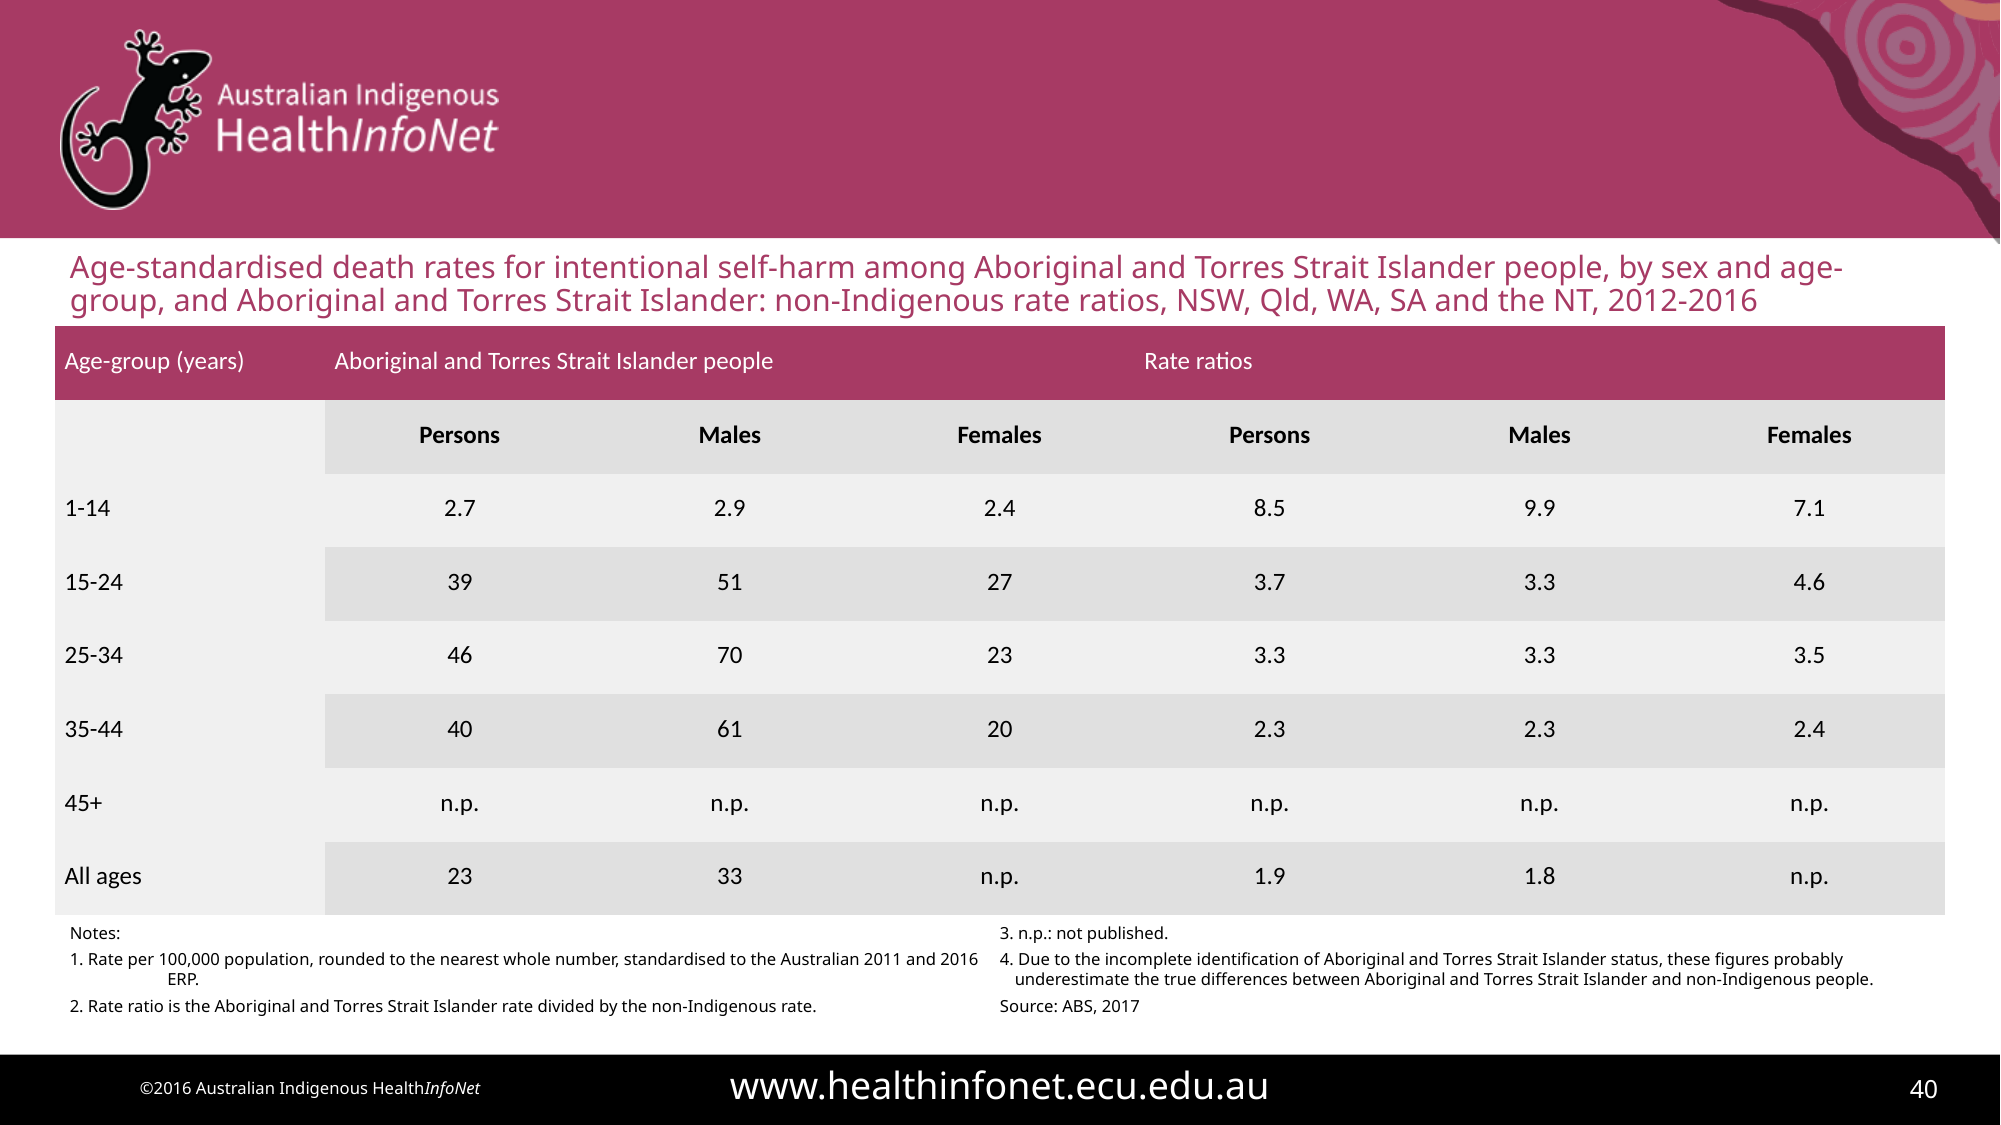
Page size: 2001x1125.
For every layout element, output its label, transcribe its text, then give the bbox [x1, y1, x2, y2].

table_cell Females [865, 400, 1135, 474]
table_cell [55, 400, 325, 474]
table_cell 45+ [55, 768, 325, 842]
table_cell 2.4 [1675, 694, 1945, 768]
table_cell n.p. [1405, 768, 1675, 842]
table_cell 2.7 [325, 474, 595, 547]
table_cell 4.6 [1675, 547, 1945, 621]
table_cell n.p. [865, 842, 1135, 915]
table_cell 40 [325, 694, 595, 768]
table_cell 51 [595, 547, 865, 621]
table_cell 3.5 [1675, 621, 1945, 694]
picture [60, 29, 499, 210]
table_cell n.p. [595, 768, 865, 842]
table_cell 2.9 [595, 474, 865, 547]
table_cell 23 [325, 842, 595, 915]
table_cell n.p. [1135, 768, 1405, 842]
table_cell 7.1 [1675, 474, 1945, 547]
picture [1673, 0, 2000, 279]
table_header Rate ratios [1135, 326, 1945, 400]
table_cell 2.4 [865, 474, 1135, 547]
table_cell 46 [325, 621, 595, 694]
table_cell 70 [595, 621, 865, 694]
title Age-standardised death rates for intentional self-harm among Aboriginal and Torres Strait Islander people, by sex and age-group, and Aboriginal and Torres Strait Islander: non-Indigenous rate ratios, NSW, Qld, WA, SA and the NT, 2012-2016 [55, 243, 1945, 326]
table_cell n.p. [865, 768, 1135, 842]
table_cell 23 [865, 621, 1135, 694]
table_cell 2.3 [1405, 694, 1675, 768]
table_cell 3.3 [1135, 621, 1405, 694]
table_cell 25-34 [55, 621, 325, 694]
table_header Aboriginal and Torres Strait Islander people [325, 326, 1135, 400]
table_cell 61 [595, 694, 865, 768]
table_cell 9.9 [1405, 474, 1675, 547]
table_cell Persons [325, 400, 595, 474]
table_cell 15-24 [55, 547, 325, 621]
table_cell Males [595, 400, 865, 474]
text_box Notes: 1. Rate per 100,000 population, rounded to the nearest whole number, standardised to the Australian 2011 and 2016 ERP. 2. Rate ratio is the Aboriginal and Torres Strait Islander rate divided by the non-Indigenous rate. 3. n.p.: not published. 4. Due to the incomplete identification of Aboriginal and Torres Strait Islander status, these figures probably underestimate the true differences between Aboriginal and Torres Strait Islander and non-Indigenous people. Source: ABS, 2017 [54, 915, 1945, 1035]
table_cell Females [1675, 400, 1945, 474]
table_cell All ages [55, 842, 325, 915]
table_cell 20 [865, 694, 1135, 768]
table_cell 27 [865, 547, 1135, 621]
table_cell 3.7 [1135, 547, 1405, 621]
table_cell 1.8 [1405, 842, 1675, 915]
table_cell 33 [595, 842, 865, 915]
table_cell 3.3 [1405, 621, 1675, 694]
table_cell 1-14 [55, 474, 325, 547]
table_header Age-group (years) [55, 326, 325, 400]
table_cell 8.5 [1135, 474, 1405, 547]
table_cell n.p. [325, 768, 595, 842]
table_cell 39 [325, 547, 595, 621]
table_cell 2.3 [1135, 694, 1405, 768]
table_cell n.p. [1675, 842, 1945, 915]
table_cell 3.3 [1405, 547, 1675, 621]
table_cell 35-44 [55, 694, 325, 768]
table_cell 1.9 [1135, 842, 1405, 915]
table_cell Persons [1135, 400, 1405, 474]
table_cell n.p. [1675, 768, 1945, 842]
table_cell Males [1405, 400, 1675, 474]
